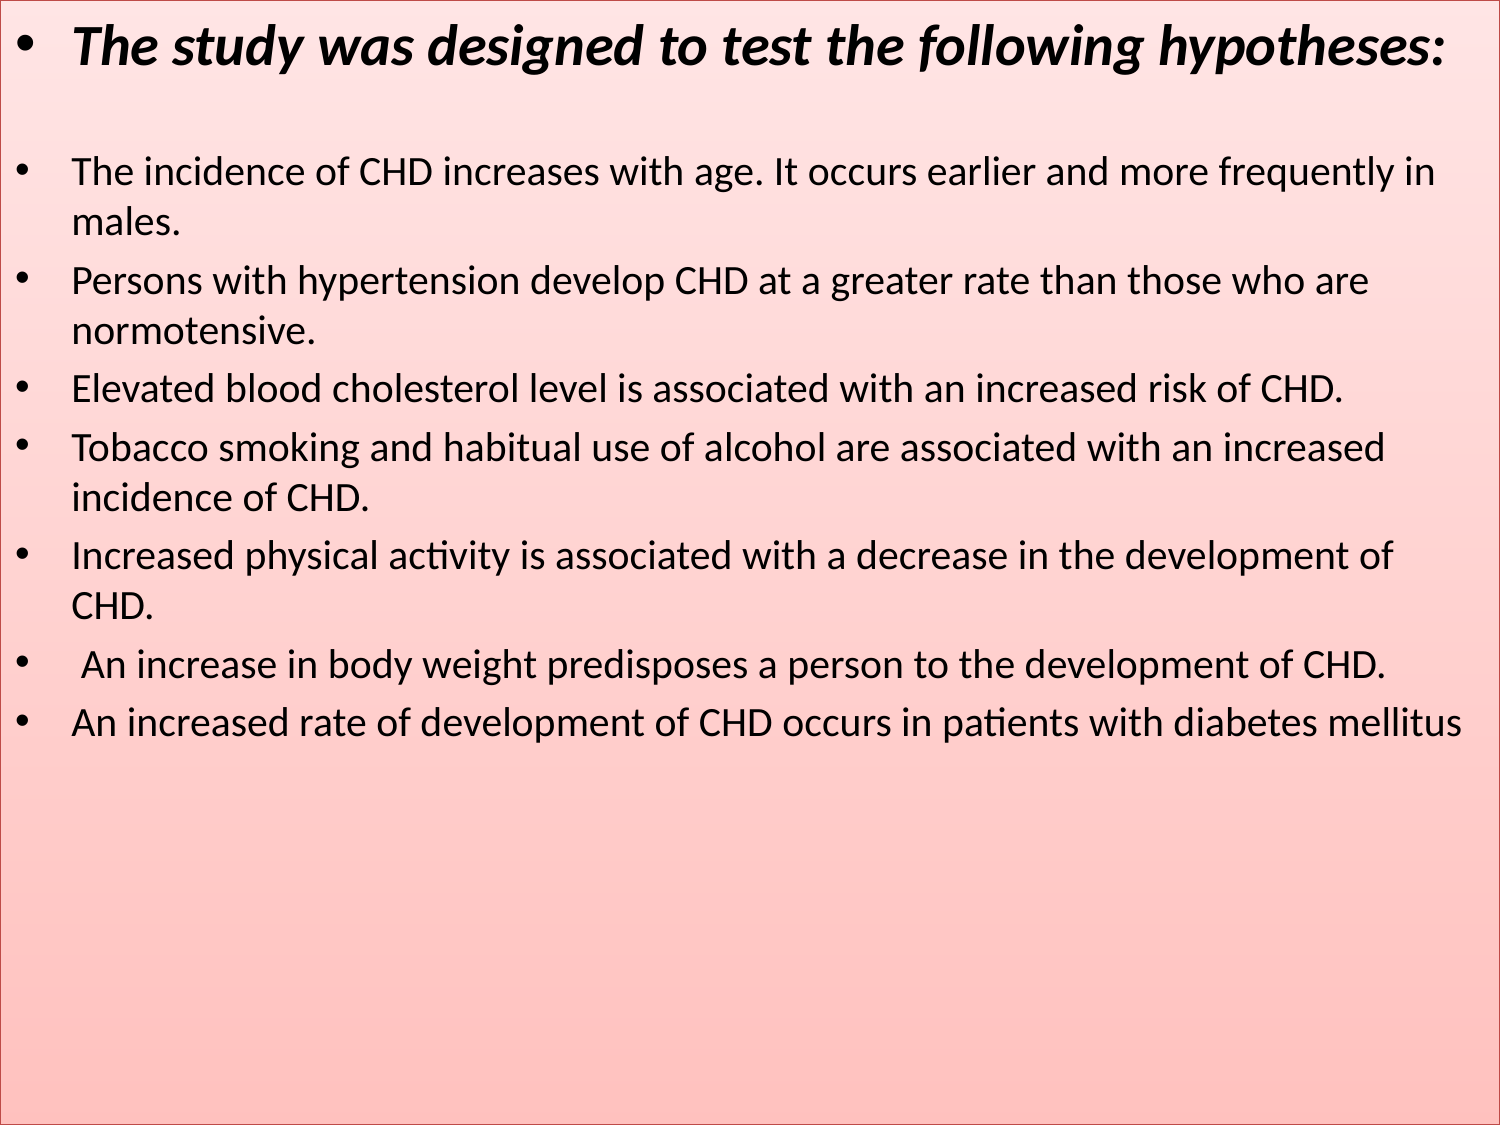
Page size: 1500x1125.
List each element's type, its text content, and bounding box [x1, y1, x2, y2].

list The study was designed to test the following hypotheses: The incidence of CHD increases with age. It occurs earlier and more frequently in males. Persons with hypertension develop CHD at a greater rate than those who are normotensive. Elevated blood cholesterol level is associated with an increased risk of CHD. Tobacco smoking and habitual use of alcohol are associated with an increased incidence of CHD. Increased physical activity is associated with a decrease in the development of CHD. An increase in body weight predisposes a person to the development of CHD. An increased rate of development of CHD occurs in patients with diabetes mellitus [0, 0, 1500, 1125]
